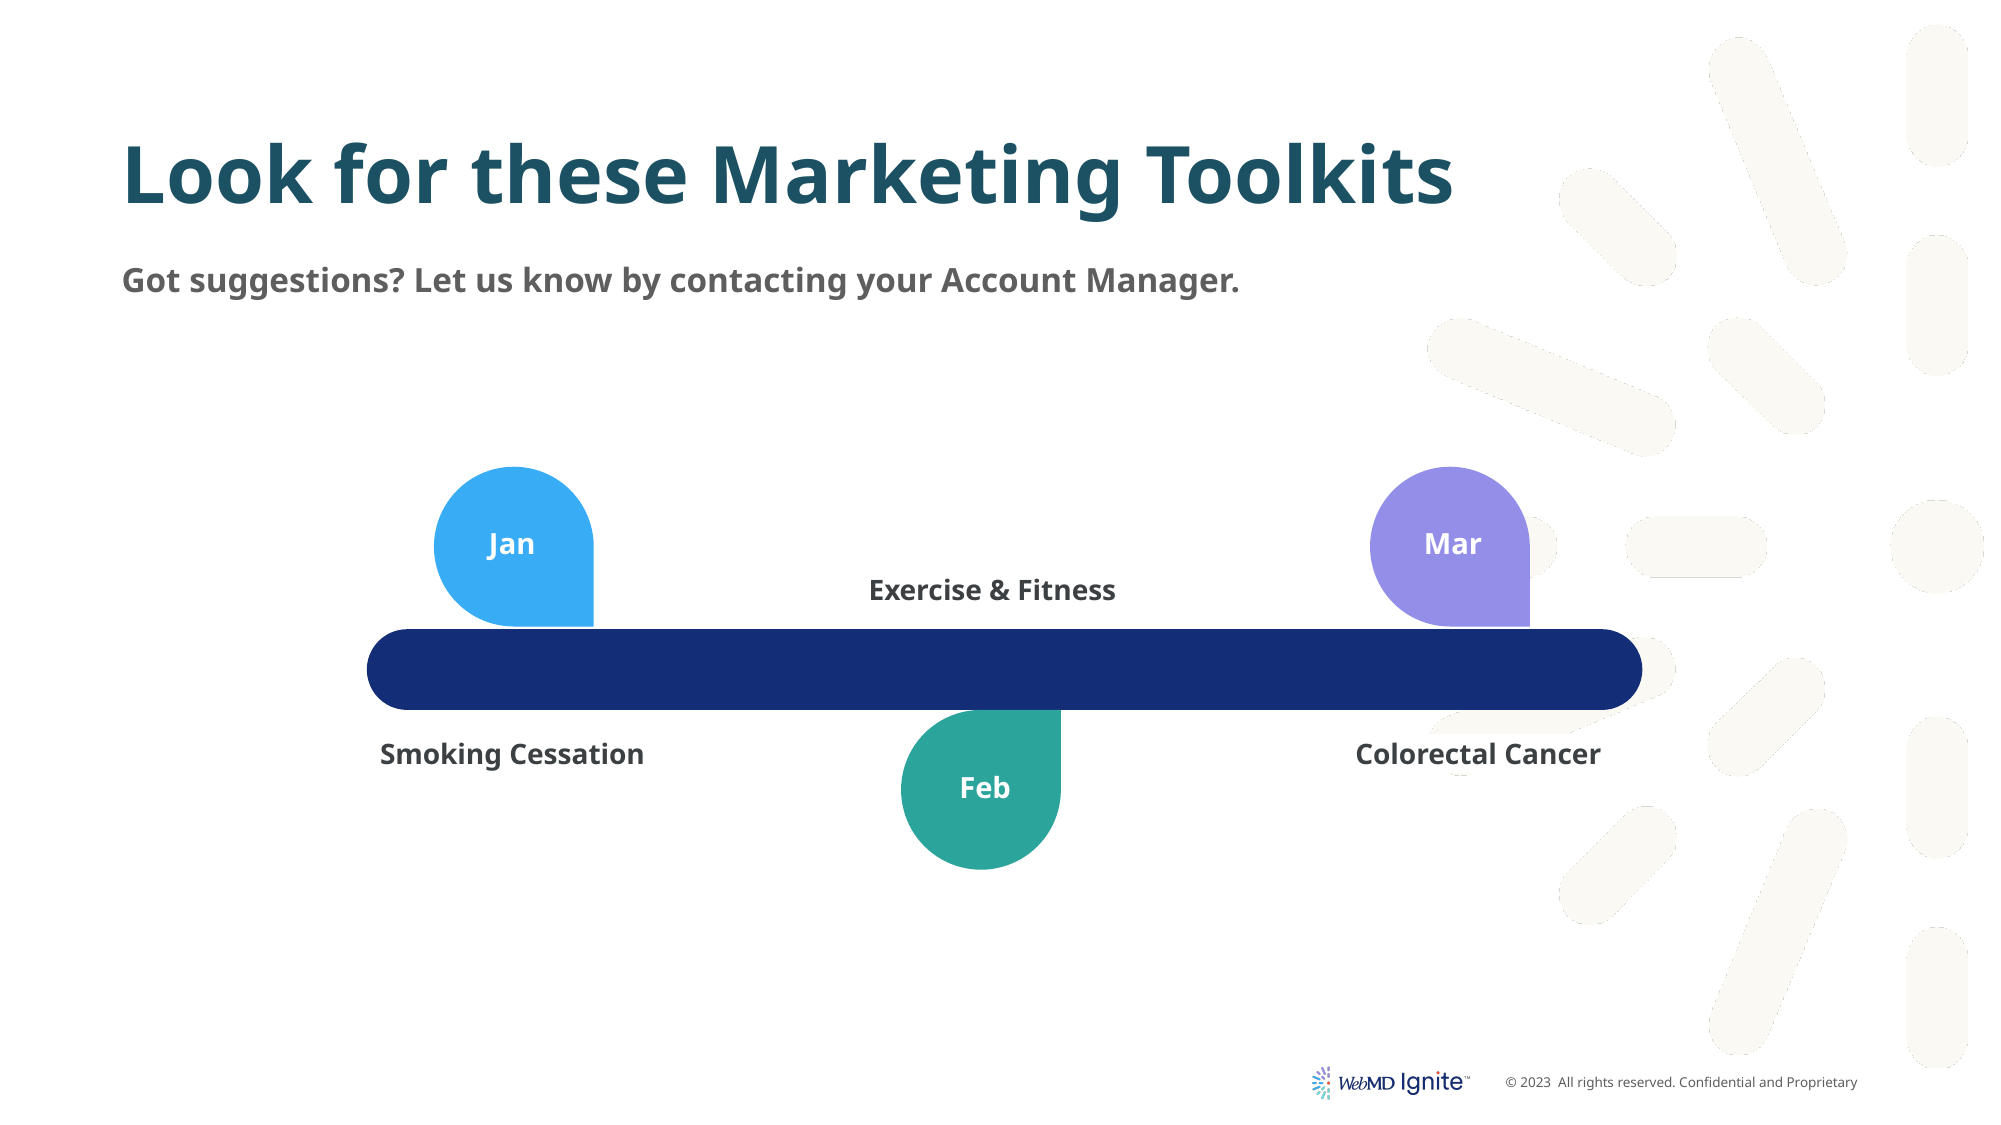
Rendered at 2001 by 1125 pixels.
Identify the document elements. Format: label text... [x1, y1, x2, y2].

list Colorectal Cancer [1293, 723, 1679, 927]
list Smoking Cessation [362, 723, 678, 871]
list Got suggestions? Let us know by contacting your Account Manager. [121, 241, 1844, 895]
list Exercise & Fitness [842, 467, 1158, 614]
title Look for these Marketing Toolkits [121, 10, 1864, 229]
picture [1308, 1063, 1474, 1103]
list Feb [918, 761, 1052, 833]
list Jan [445, 518, 579, 589]
list Mar [1403, 518, 1503, 589]
